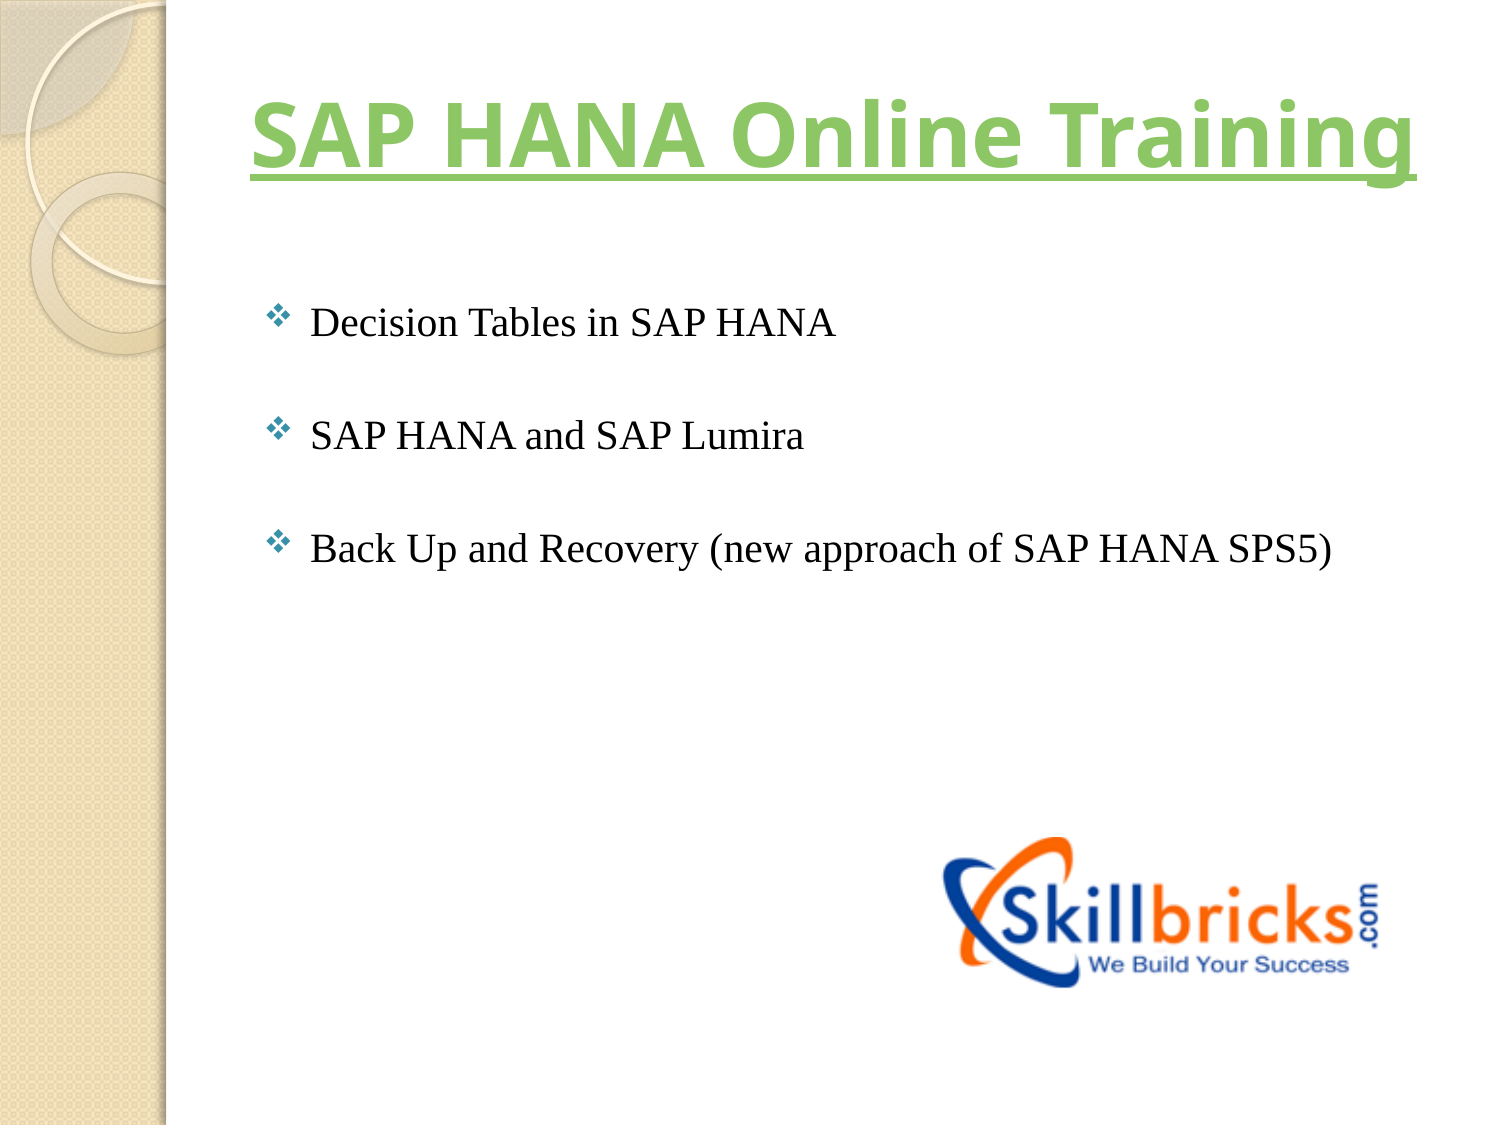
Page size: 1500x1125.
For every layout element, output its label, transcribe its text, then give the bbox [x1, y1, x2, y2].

list Decision Tables in SAP HANA SAP HANA and SAP Lumira Back Up and Recovery (new approach of SAP HANA SPS5) [235, 237, 1466, 1025]
picture [914, 837, 1411, 992]
title SAP HANA Online Training [235, 45, 1466, 233]
